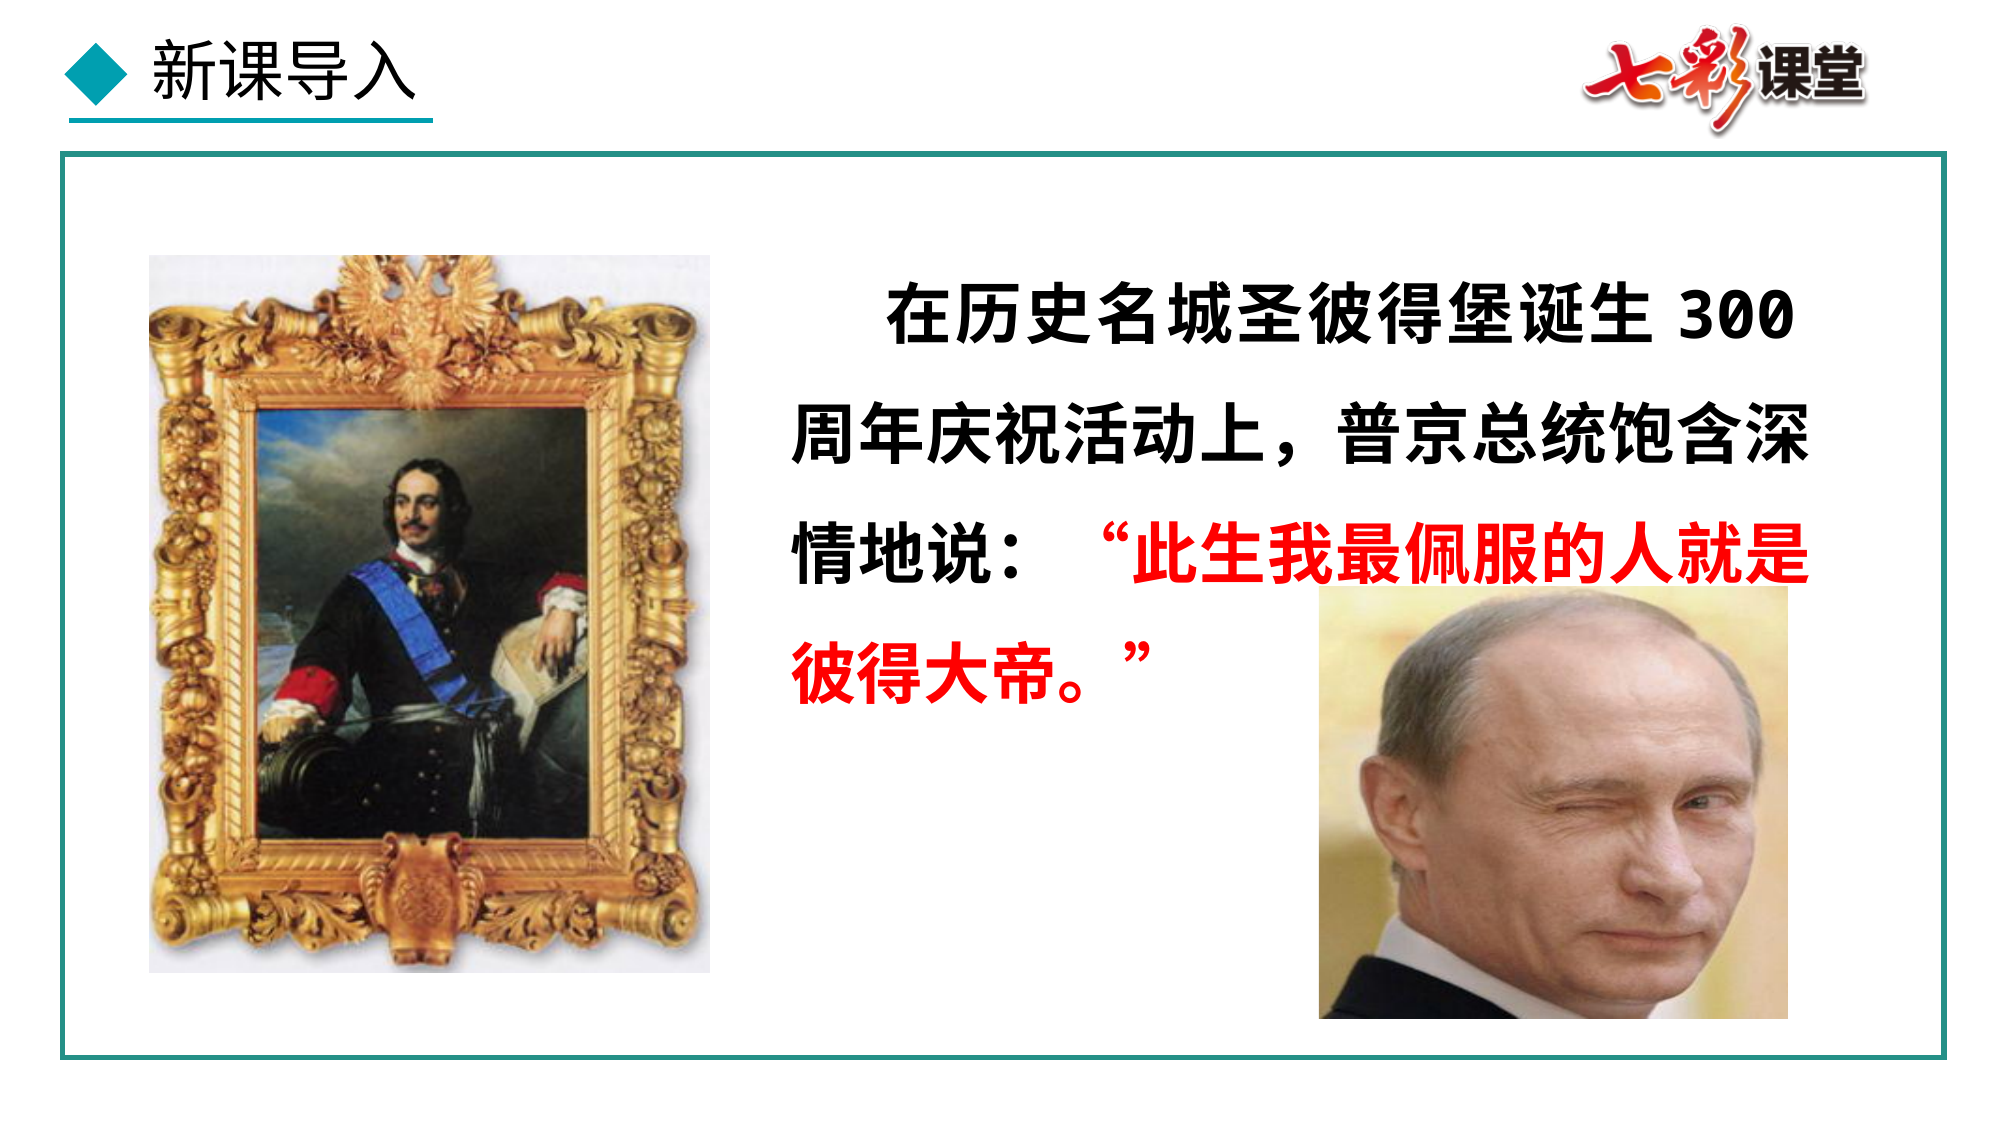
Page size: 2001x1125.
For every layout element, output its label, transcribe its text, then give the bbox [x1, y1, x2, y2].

picture [148, 254, 711, 974]
text_box 在历史名城圣彼得堡诞生300周年庆祝活动上，普京总统饱含深情地说：“此生我最佩服的人就是彼得大帝。” [775, 224, 1827, 840]
picture [1318, 585, 1789, 1020]
picture [1578, 19, 1874, 139]
